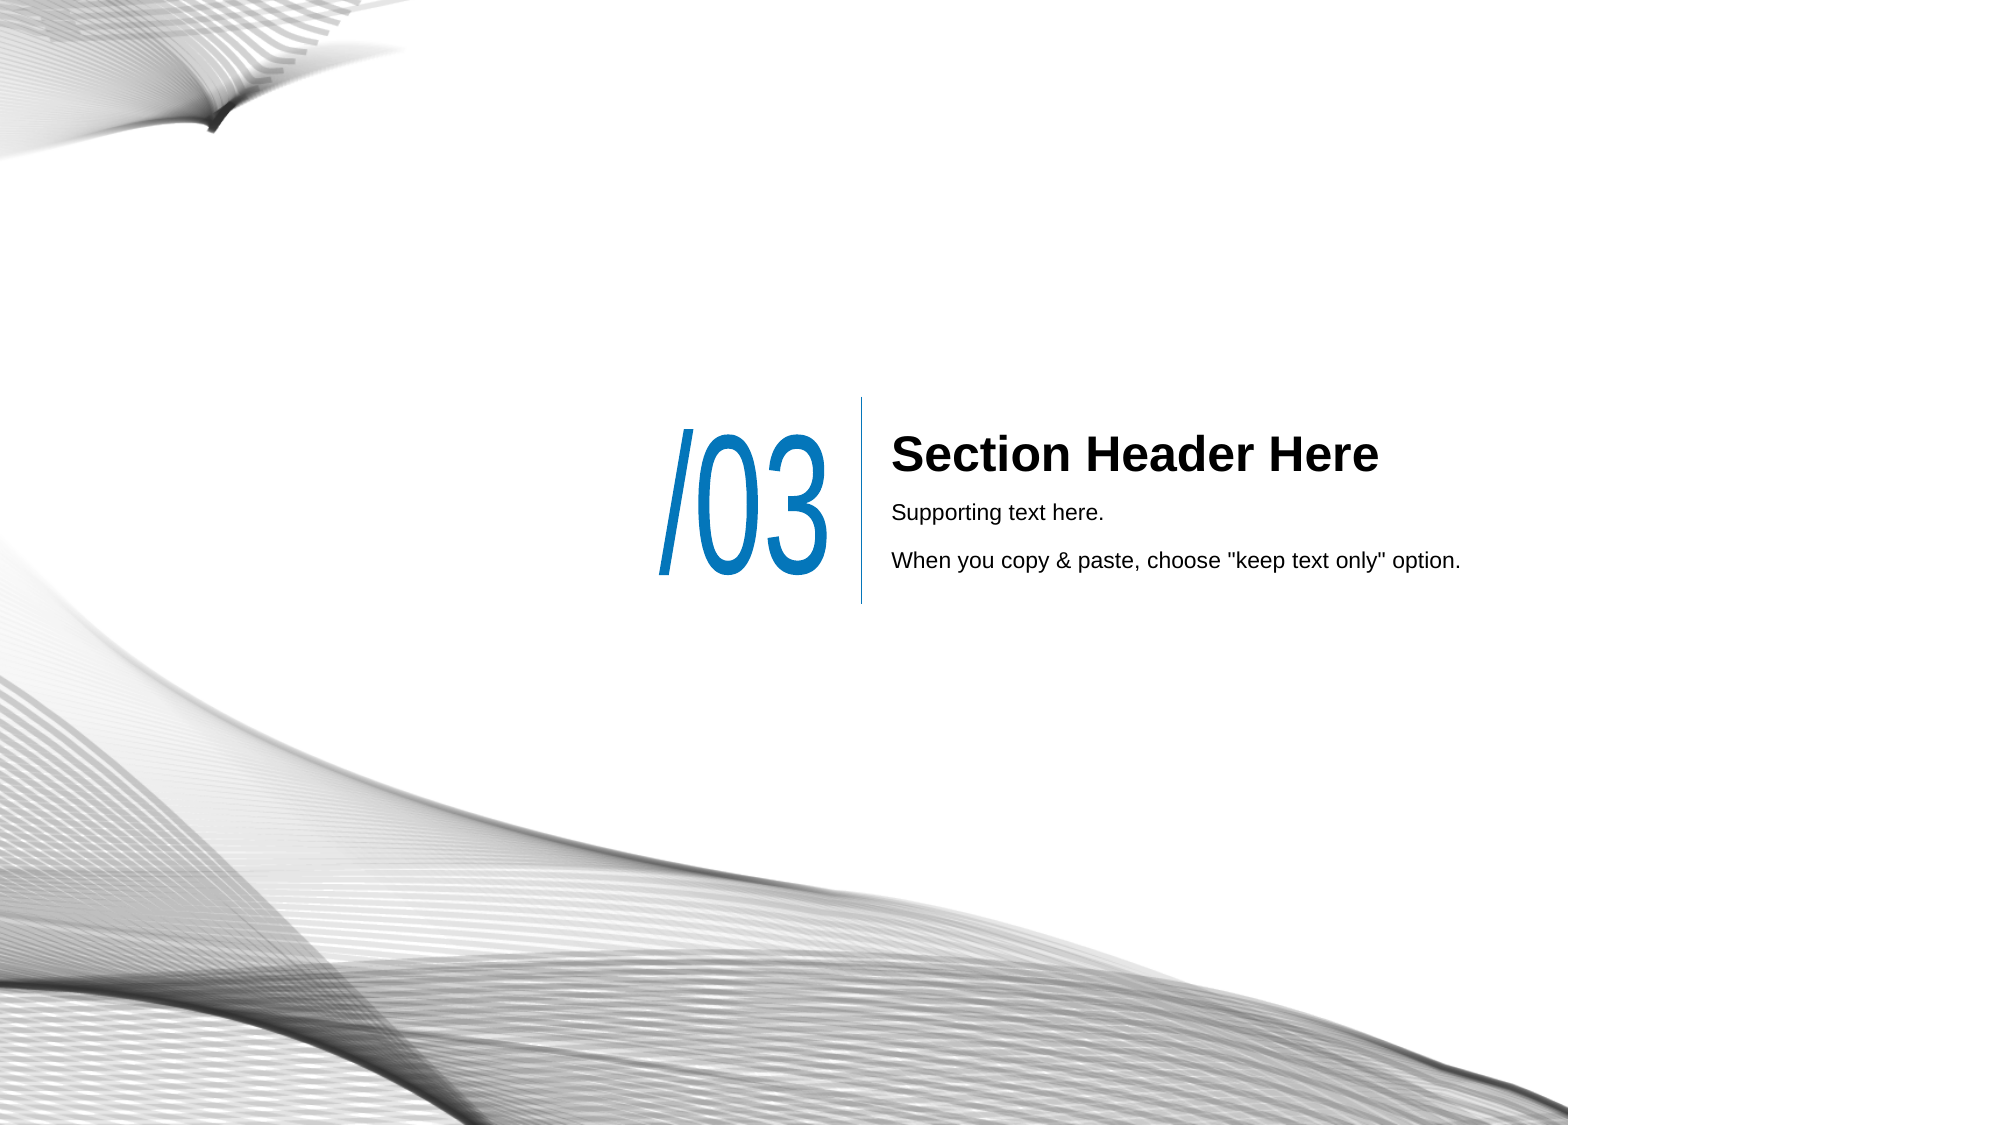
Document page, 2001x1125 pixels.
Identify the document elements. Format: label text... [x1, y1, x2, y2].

list Supporting text here. When you copy & paste, choose "keep text only" option. [876, 490, 1766, 657]
title Section Header Here [876, 343, 1765, 490]
picture [0, 0, 1568, 1125]
